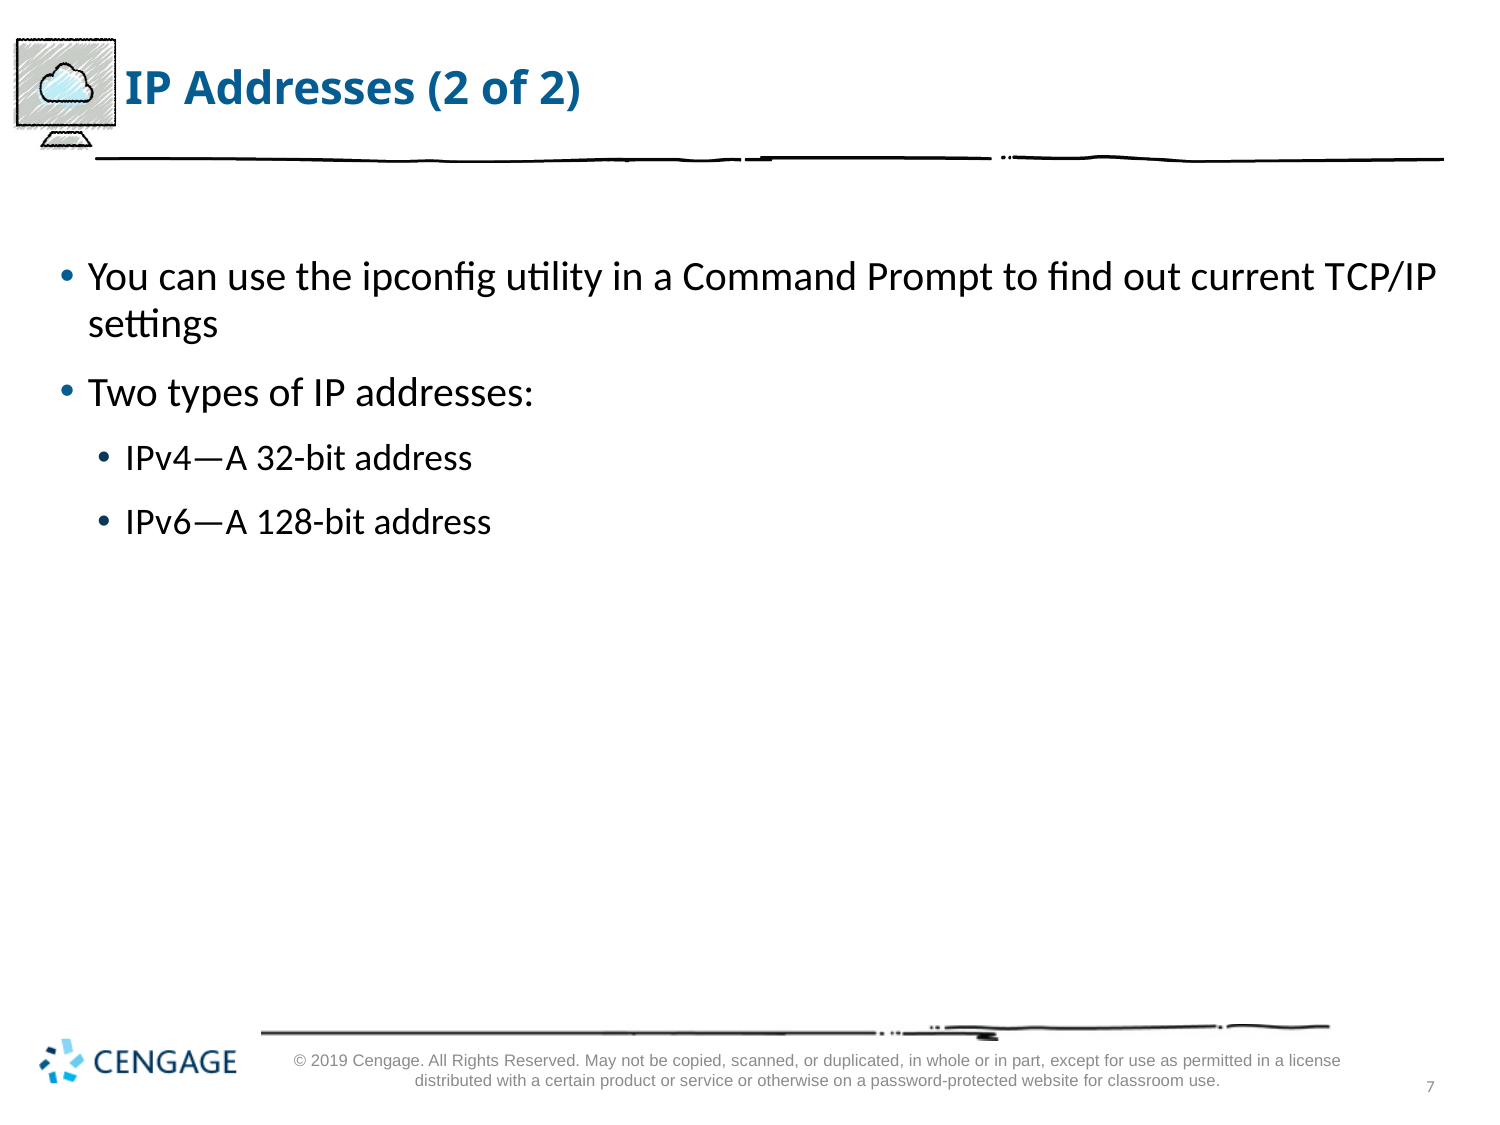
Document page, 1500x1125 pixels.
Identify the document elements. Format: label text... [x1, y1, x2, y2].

picture [261, 1024, 1331, 1041]
picture [95, 155, 1444, 163]
picture [13, 36, 117, 151]
list You can use the ipconfig utility in a Command Prompt to find out current T C P/I P settings Two types of I P addresses: I P v 4—A 32-bit address I P v 6—A 128-bit address [59, 252, 1441, 546]
footer © 2019 Cengage. All Rights Reserved. May not be copied, scanned, or duplicated, in whole or in part, except for use as permitted in a license distributed with a certain product or service or otherwise on a password-protected website for classroom use. [262, 1050, 1375, 1091]
picture [19, 1025, 249, 1096]
title I P Addresses (2 of 2) [125, 66, 1442, 116]
